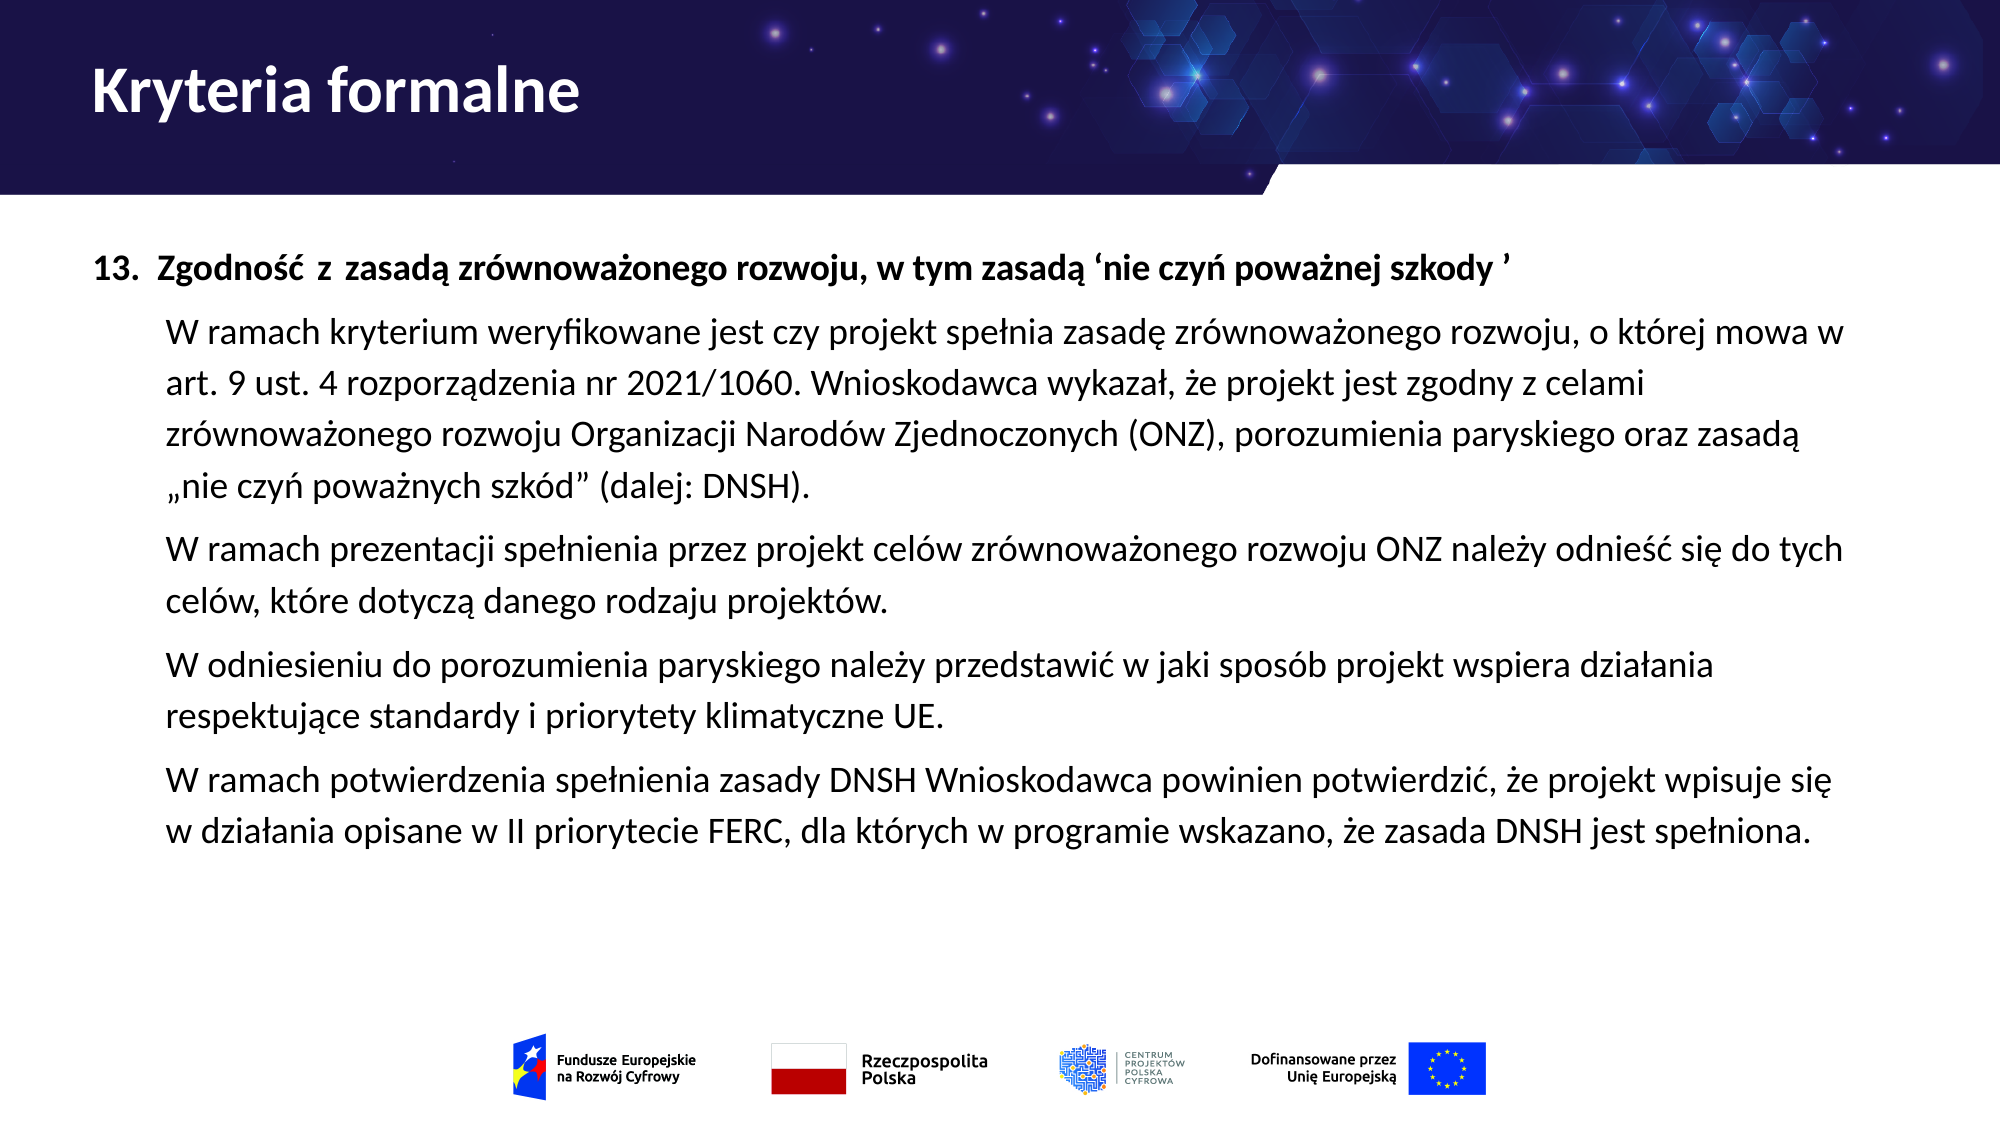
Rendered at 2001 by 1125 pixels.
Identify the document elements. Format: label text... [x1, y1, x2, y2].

list 13. Zgodność z zasadą zrównoważonego rozwoju, w tym zasadą ‘nie czyń poważnej szkody ’ W ramach kryterium weryfikowane jest czy projekt spełnia zasadę zrównoważonego rozwoju, o której mowa w art. 9 ust. 4 rozporządzenia nr 2021/1060. Wnioskodawca wykazał, że projekt jest zgodny z celami zrównoważonego rozwoju Organizacji Narodów Zjednoczonych (ONZ), porozumienia paryskiego oraz zasadą „nie czyń poważnych szkód” (dalej: DNSH). W ramach prezentacji spełnienia przez projekt celów zrównoważonego rozwoju ONZ należy odnieść się do tych celów, które dotyczą danego rodzaju projektów. W odniesieniu do porozumienia paryskiego należy przedstawić w jaki sposób projekt wspiera działania respektujące standardy i priorytety klimatyczne UE. W ramach potwierdzenia spełnienia zasady DNSH Wnioskodawca powinien potwierdzić, że projekt wpisuje się w działania opisane w II priorytecie FERC, dla których w programie wskazano, że zasada DNSH jest spełniona. [77, 229, 1863, 997]
picture [0, 0, 2000, 195]
picture [491, 1011, 1509, 1122]
title Kryteria formalne [77, 46, 1863, 136]
